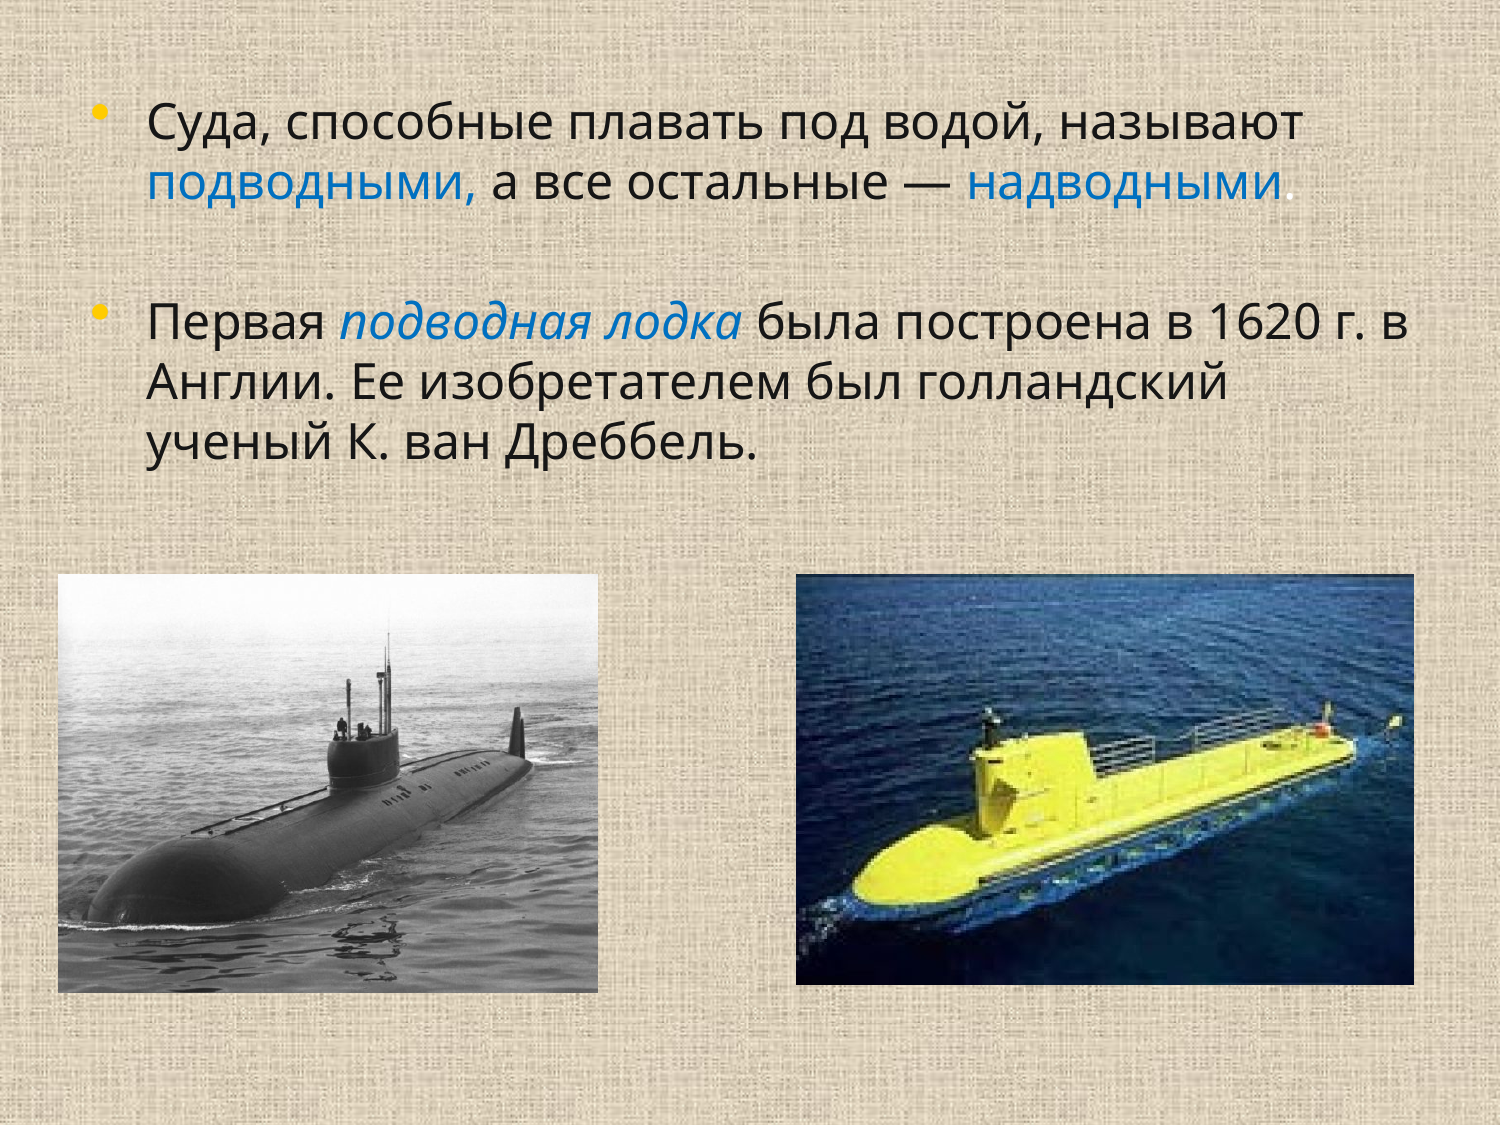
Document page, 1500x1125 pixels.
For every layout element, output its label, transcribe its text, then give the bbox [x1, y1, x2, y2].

picture [0, 0, 1500, 1125]
list Суда, способные плавать под водой, называют подводными, а все остальные — надводными. Первая подводная лодка была построена в 1620 г. в Англии. Ее изобретателем был голландский ученый К. ван Дреббель. [74, 81, 1426, 988]
